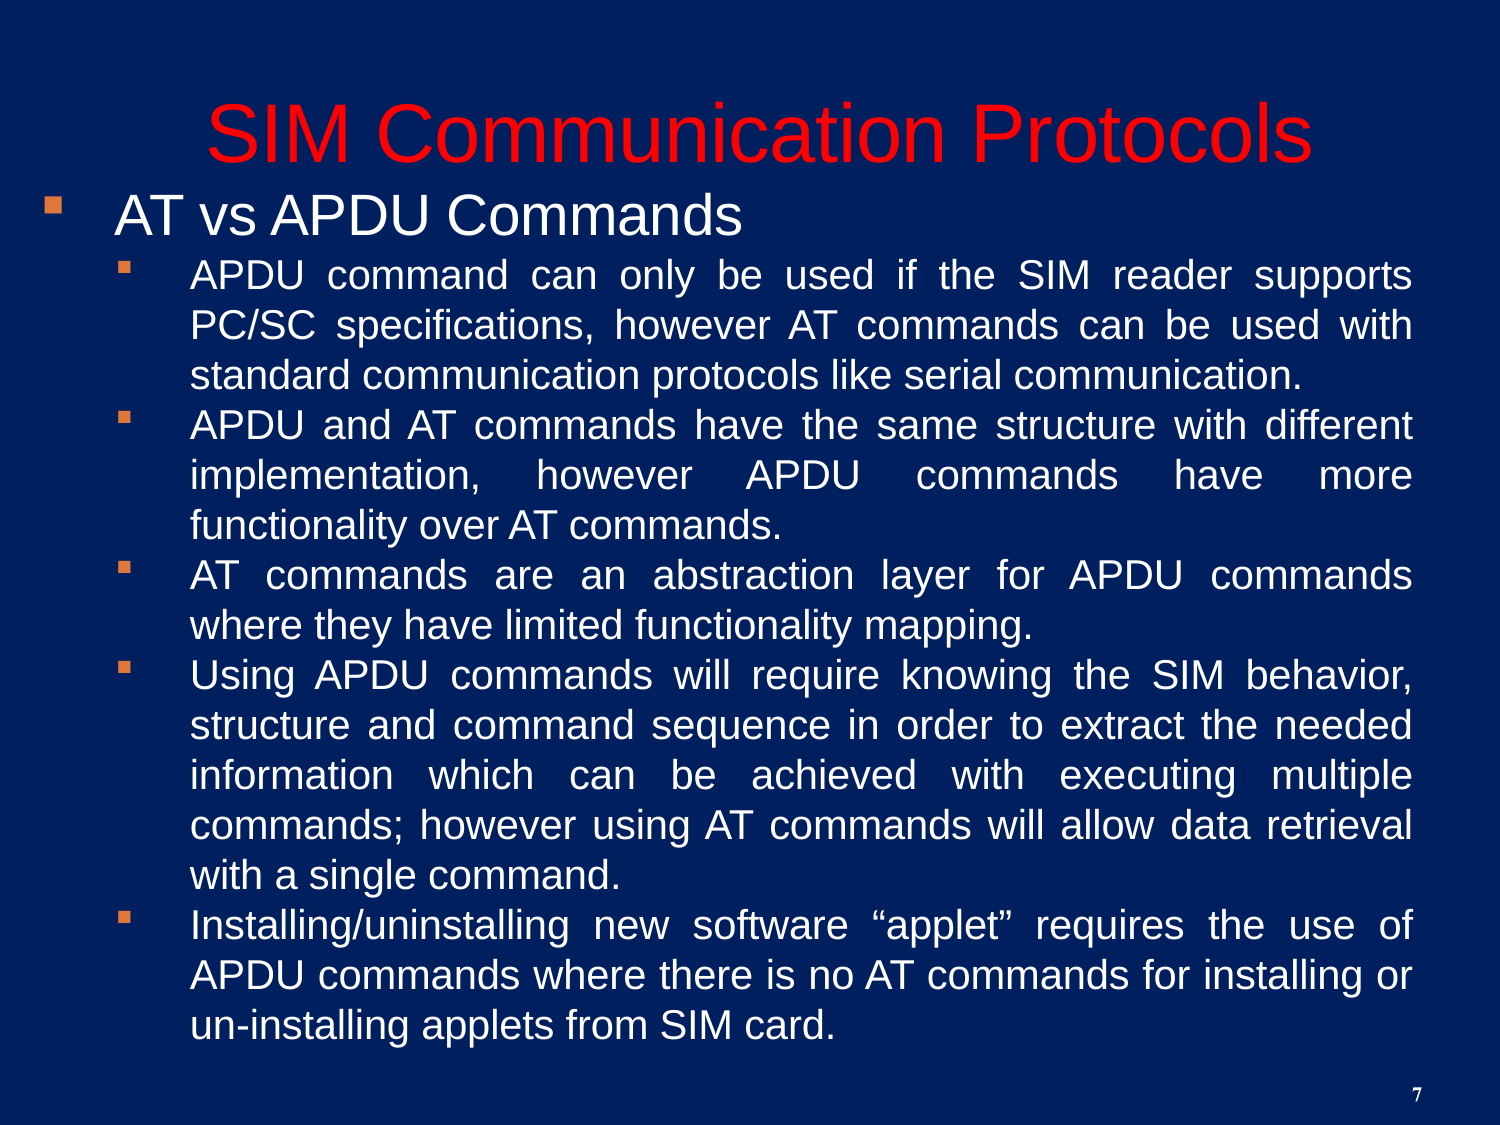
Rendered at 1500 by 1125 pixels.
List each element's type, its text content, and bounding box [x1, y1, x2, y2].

title SIM Communication Protocols [44, 53, 1456, 267]
text_box [1412, 1087, 1422, 1102]
text_box AT vs APDU Commands APDU command can only be used if the SIM reader supports PC/SC specifications, however AT commands can be used with standard communication protocols like serial communication. APDU and AT commands have the same structure with different implementation, however APDU commands have more functionality over AT commands. AT commands are an abstraction layer for APDU commands where they have limited functionality mapping. Using APDU commands will require knowing the SIM behavior, structure and command sequence in order to extract the needed information which can be achieved with executing multiple commands; however using AT commands will allow data retrieval with a single command. Installing/uninstalling new software “applet” requires the use of APDU commands where there is no AT commands for installing or un-installing applets from SIM card. [37, 177, 1413, 1048]
